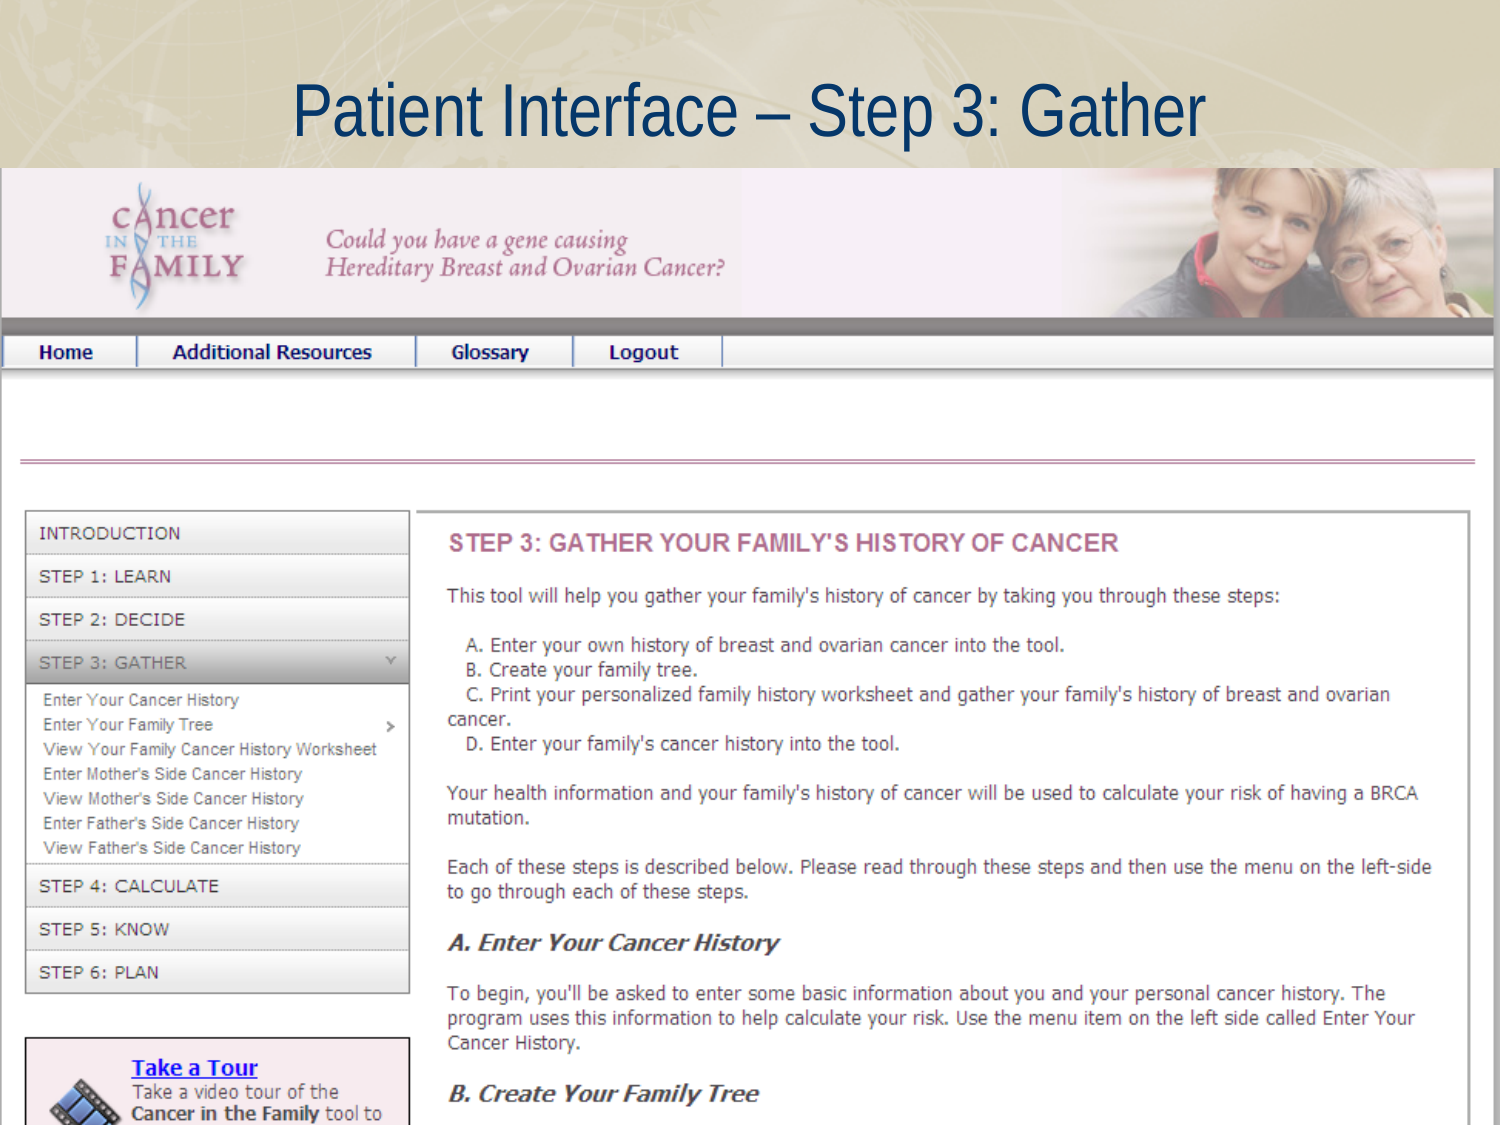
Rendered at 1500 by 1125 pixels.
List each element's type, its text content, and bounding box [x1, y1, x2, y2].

picture [0, 0, 1500, 1125]
title Patient Interface – Step 3: Gather [112, 37, 1388, 166]
